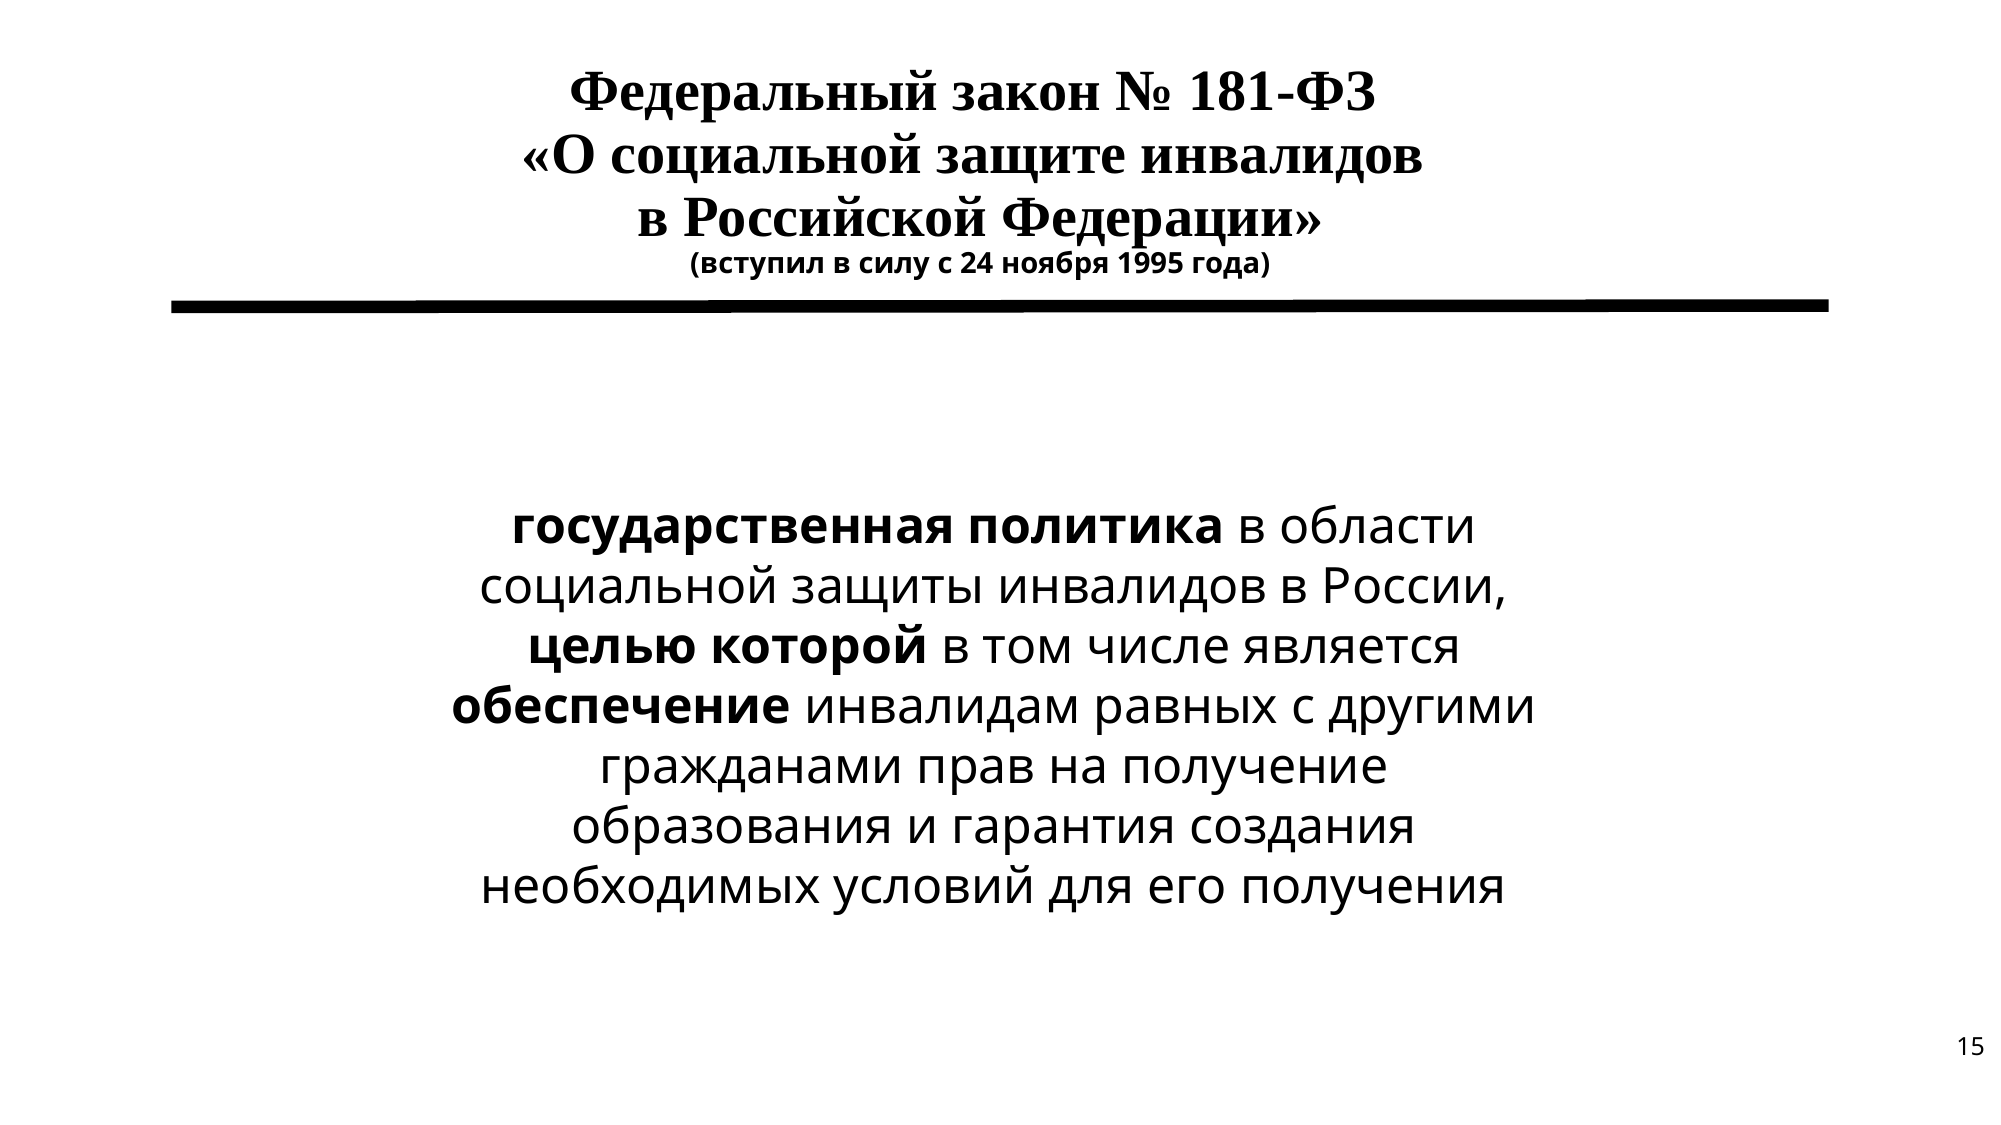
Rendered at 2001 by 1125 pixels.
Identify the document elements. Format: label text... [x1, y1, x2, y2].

slide_number 15 [1932, 1032, 2000, 1063]
title Федеральный закон № 181-ФЗ «О социальной защите инвалидов в Российской Федерации» (вступил в силу с 24 ноября 1995 года) [339, 0, 1622, 281]
text_box государственная политика в области социальной защиты инвалидов в России, целью которой в том числе является обеспечение инвалидам равных с другими гражданами прав на получение образования и гарантия создания необходимых условий для его получения [432, 485, 1556, 921]
